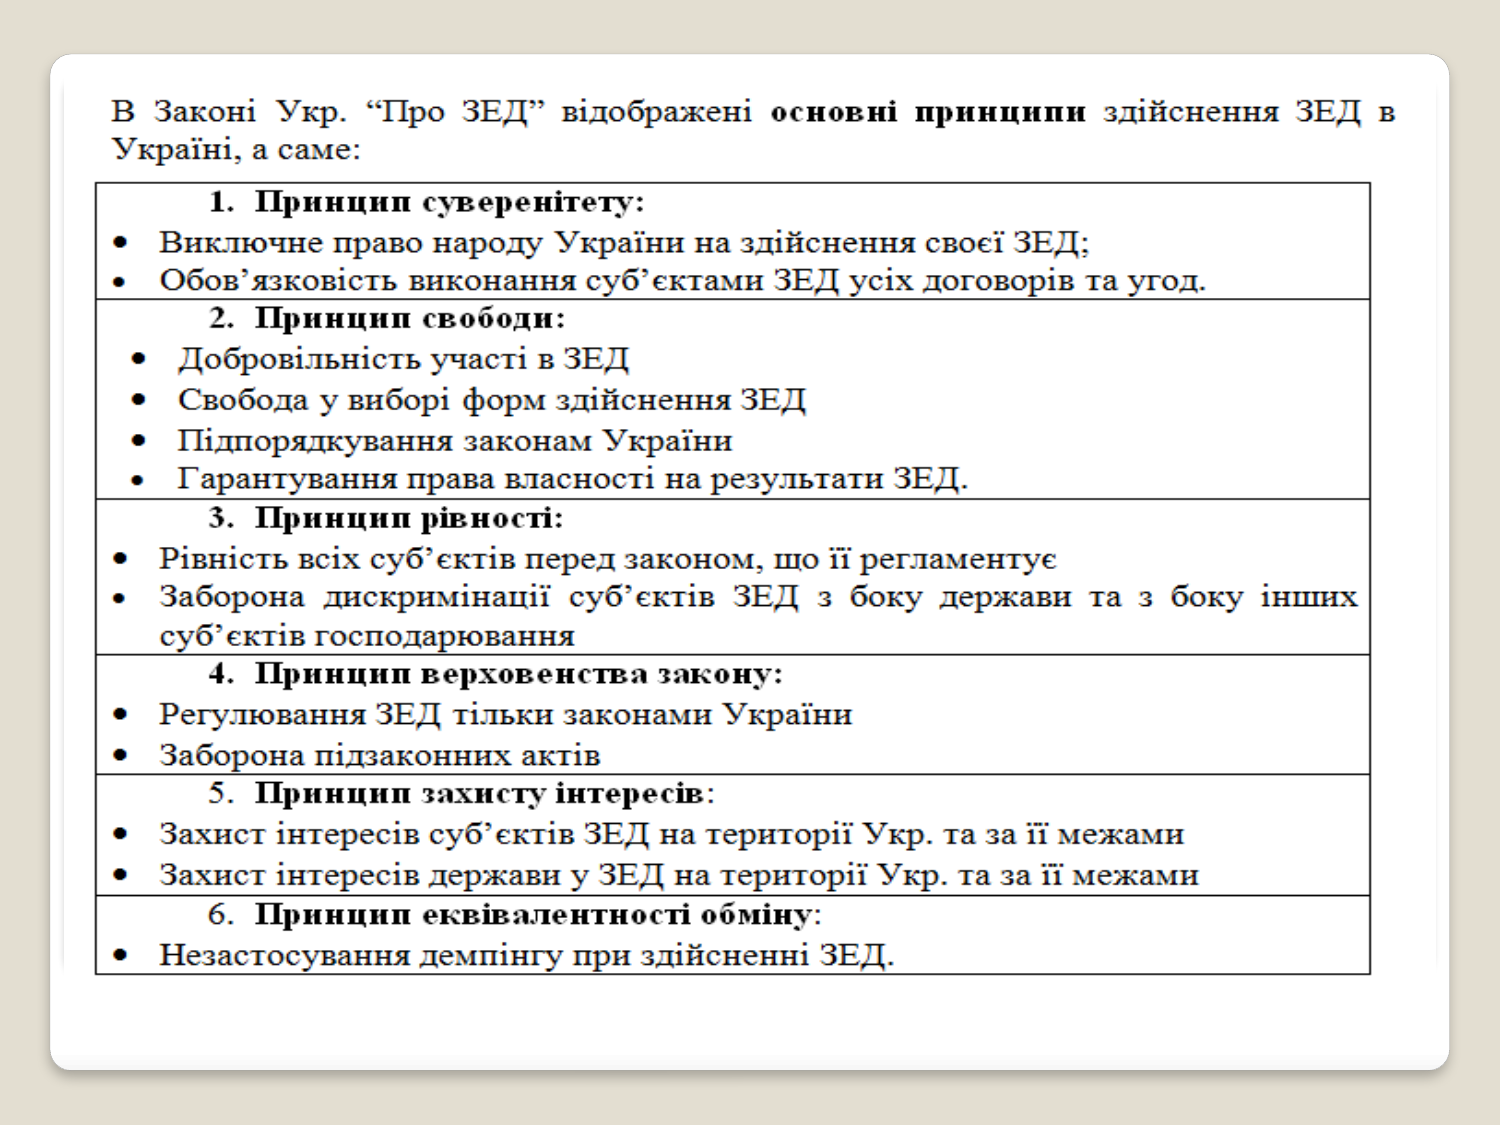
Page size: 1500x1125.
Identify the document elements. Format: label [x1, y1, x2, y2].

list [64, 66, 1436, 1013]
